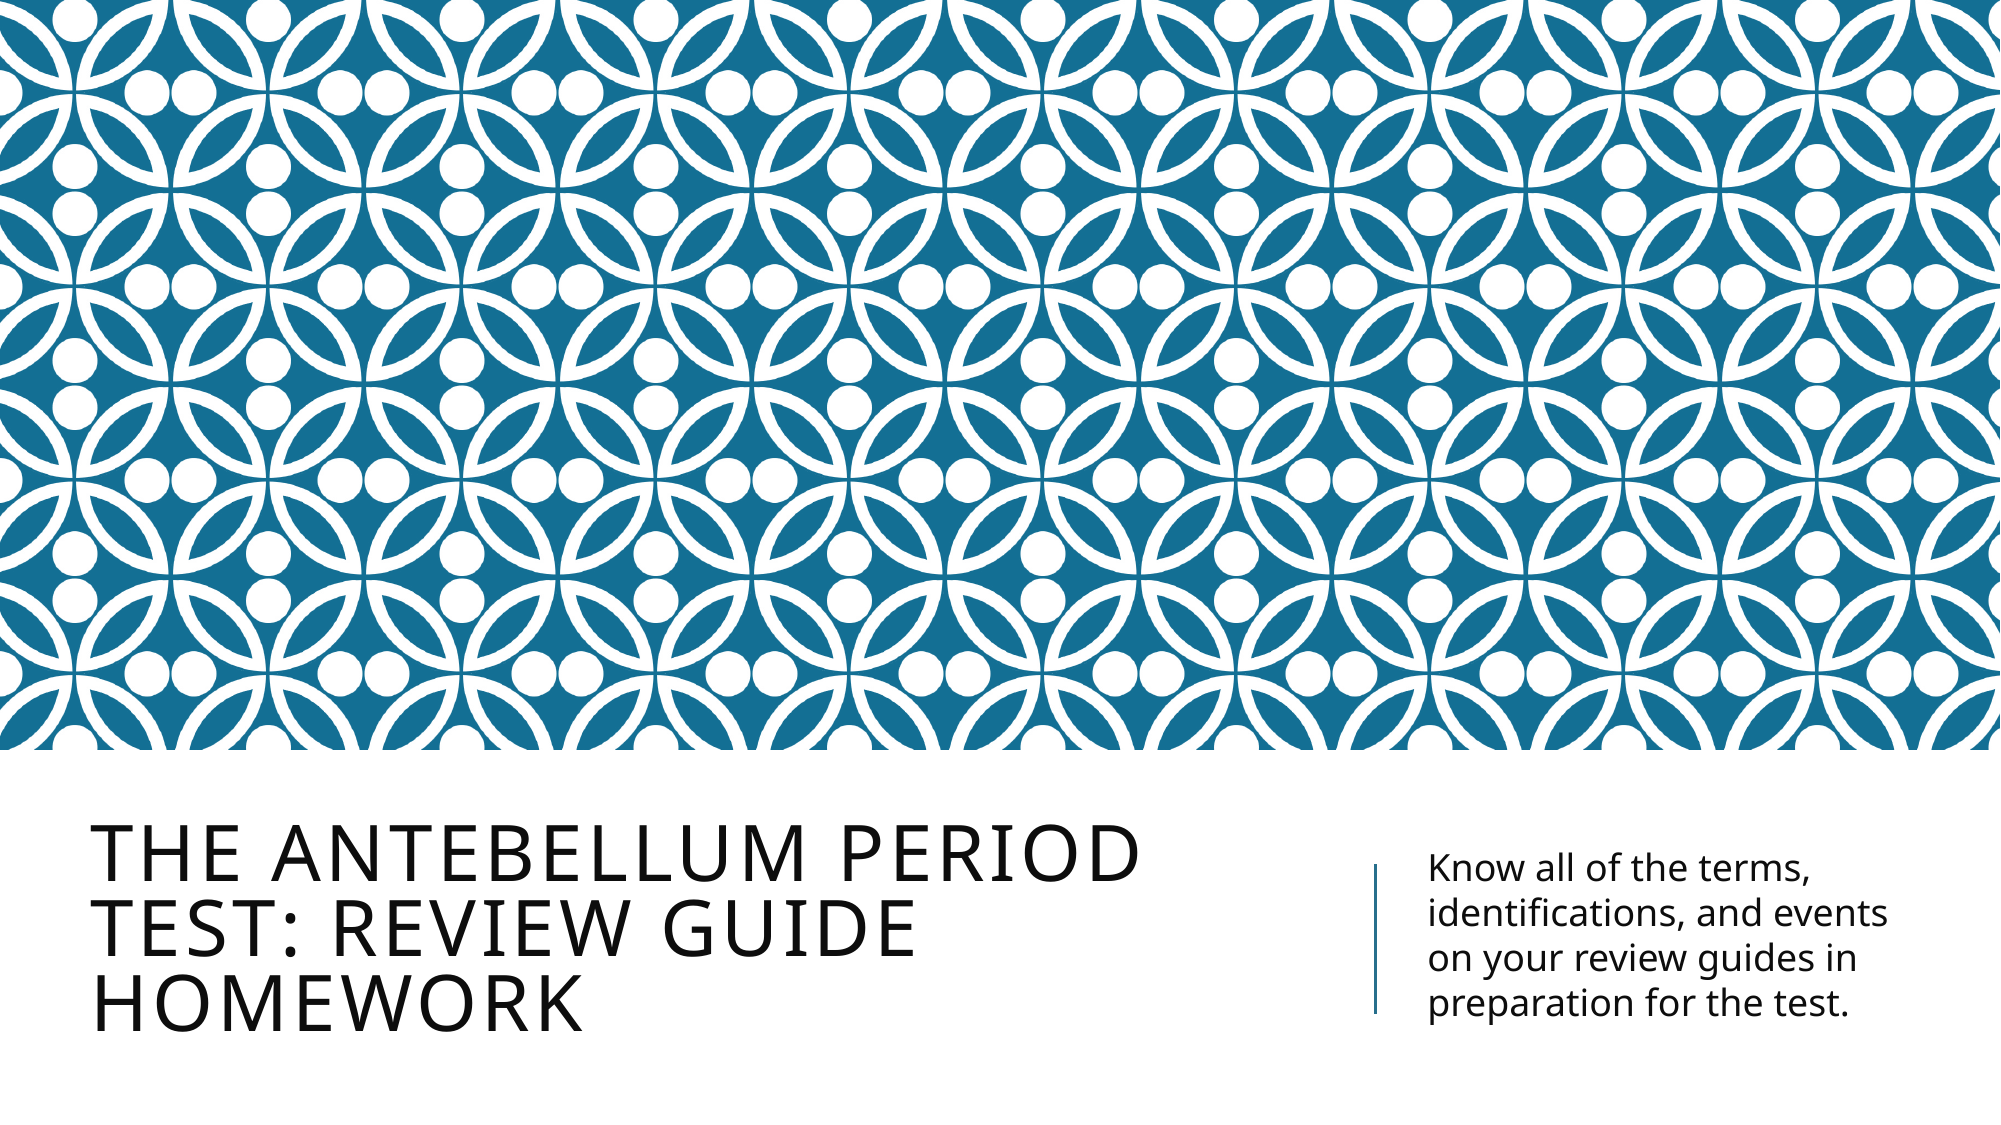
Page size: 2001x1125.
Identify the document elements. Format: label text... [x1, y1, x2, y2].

title The antebellum period test: Review Guide homework [75, 813, 1350, 1054]
list Know all of the terms, identifications, and events on your review guides in preparation for the test. [1412, 813, 1938, 1054]
